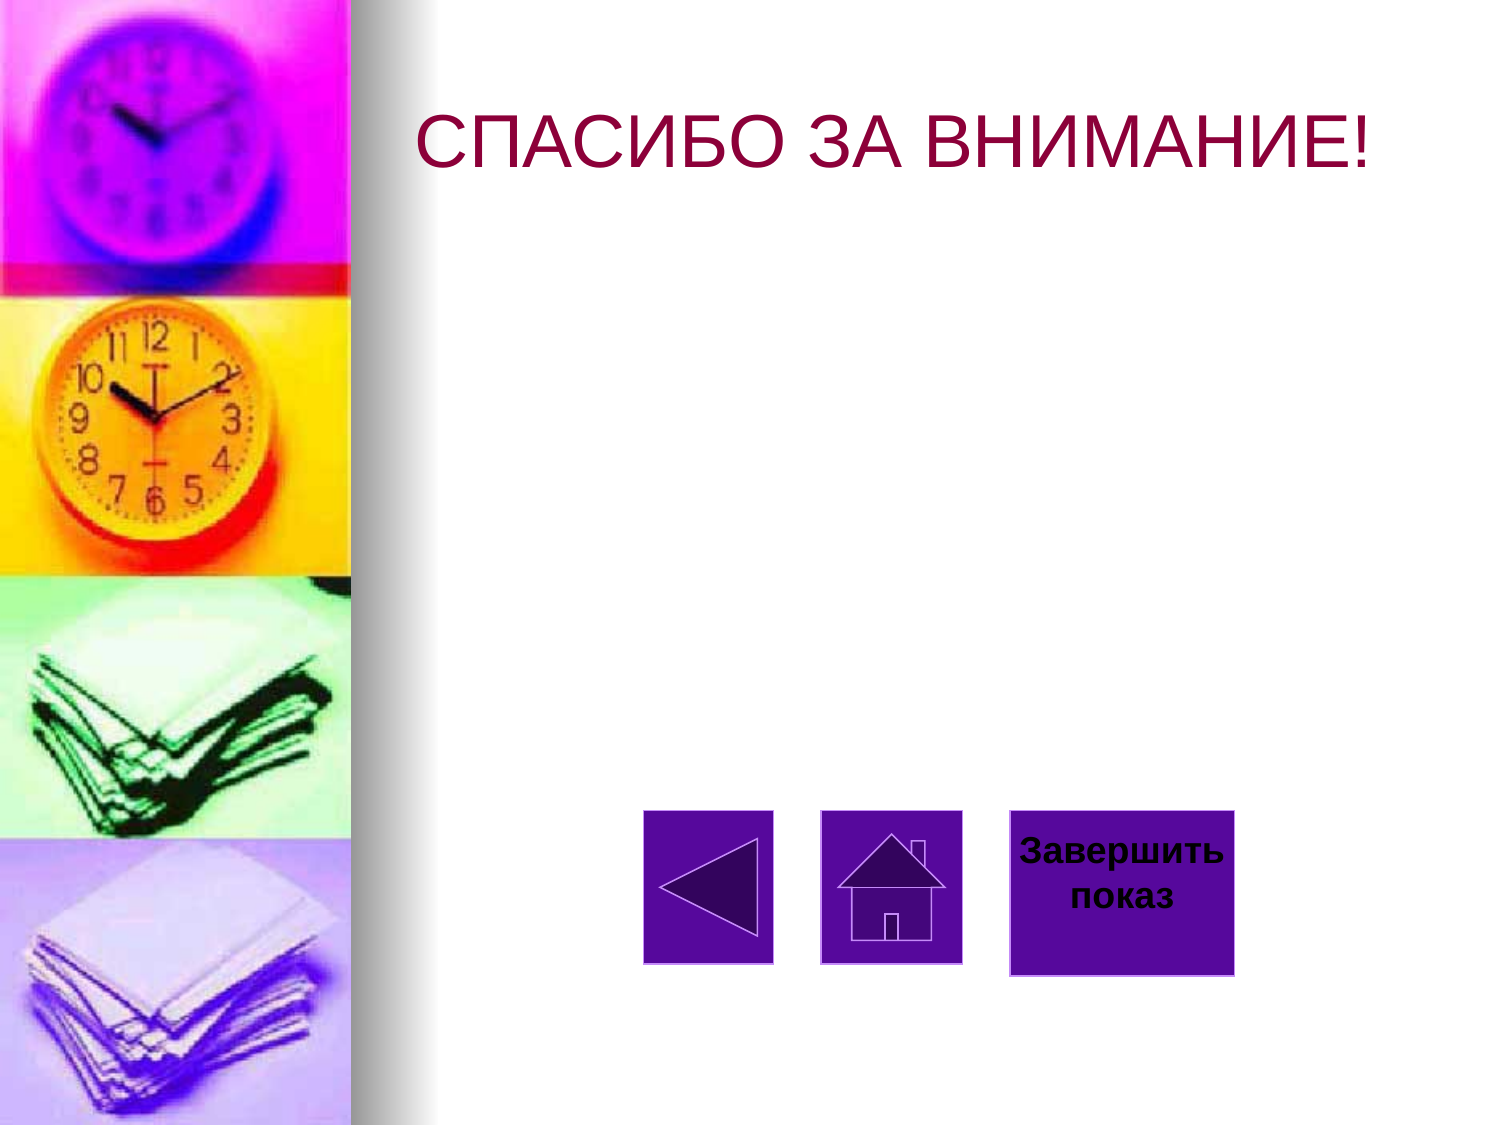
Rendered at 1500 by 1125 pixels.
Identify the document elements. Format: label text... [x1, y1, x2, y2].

picture [0, 0, 351, 1125]
title СПАСИБО ЗА ВНИМАНИЕ! [399, 37, 1450, 238]
text_box [820, 810, 963, 965]
text_box Завершить показ [1009, 810, 1235, 976]
text_box [643, 810, 774, 965]
